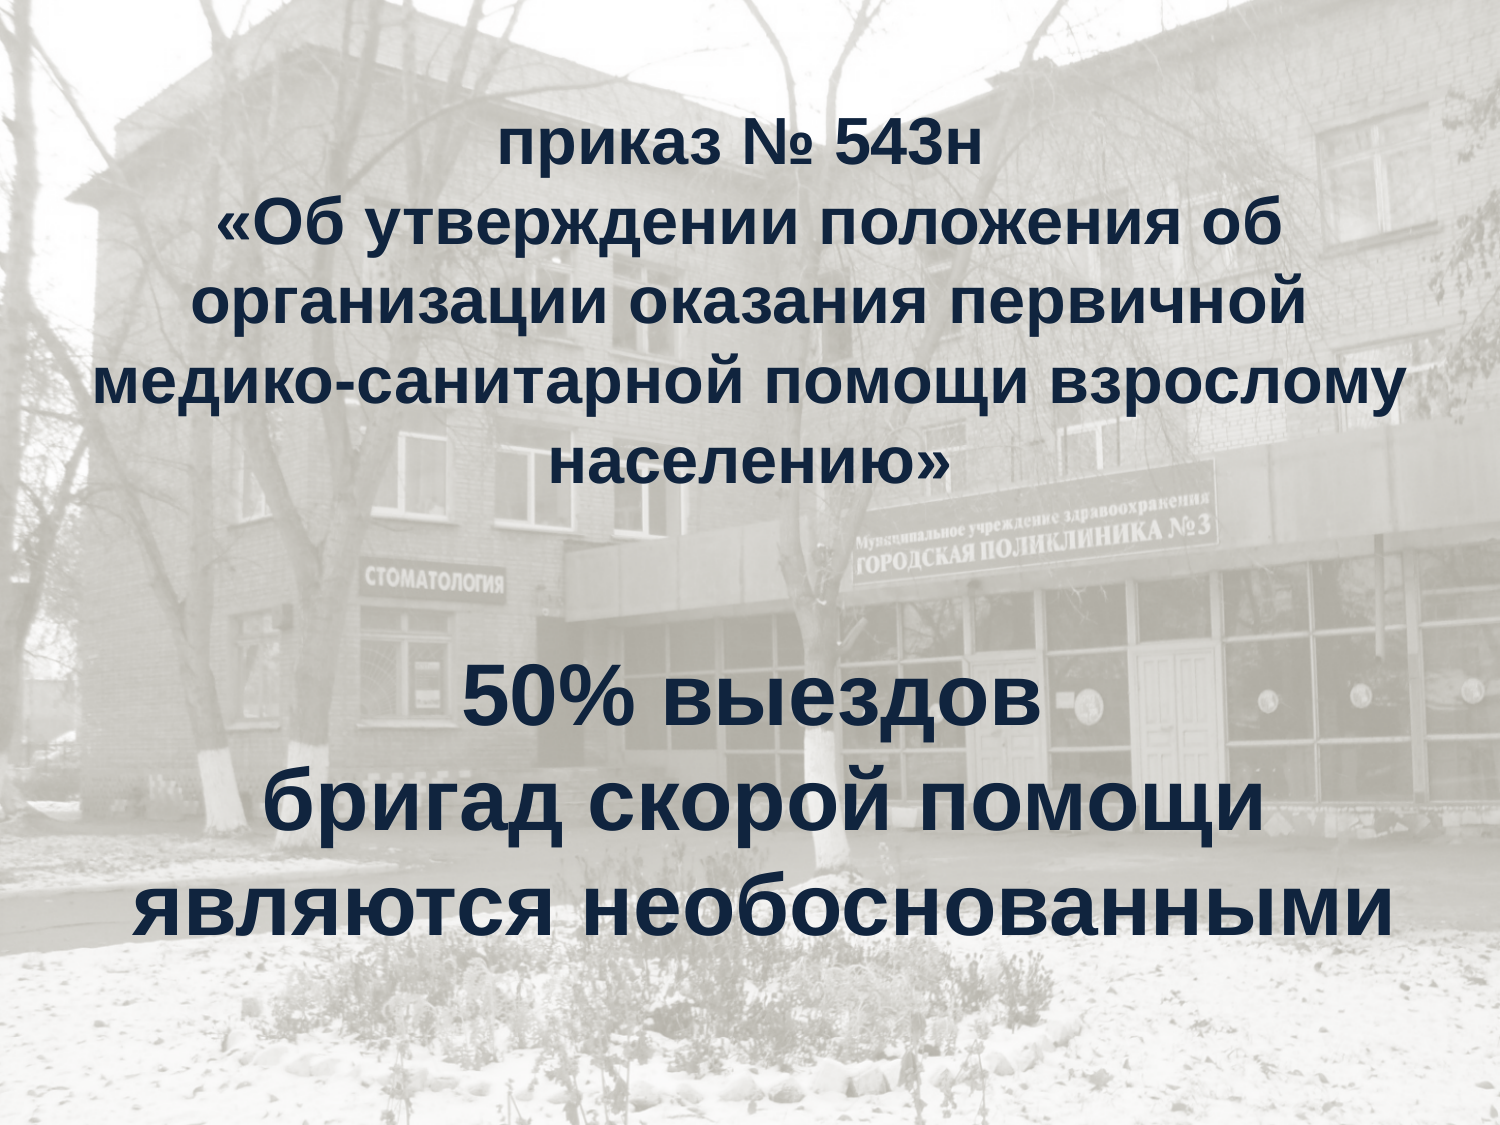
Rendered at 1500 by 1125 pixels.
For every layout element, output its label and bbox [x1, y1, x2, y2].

list [0, 0, 1500, 1125]
